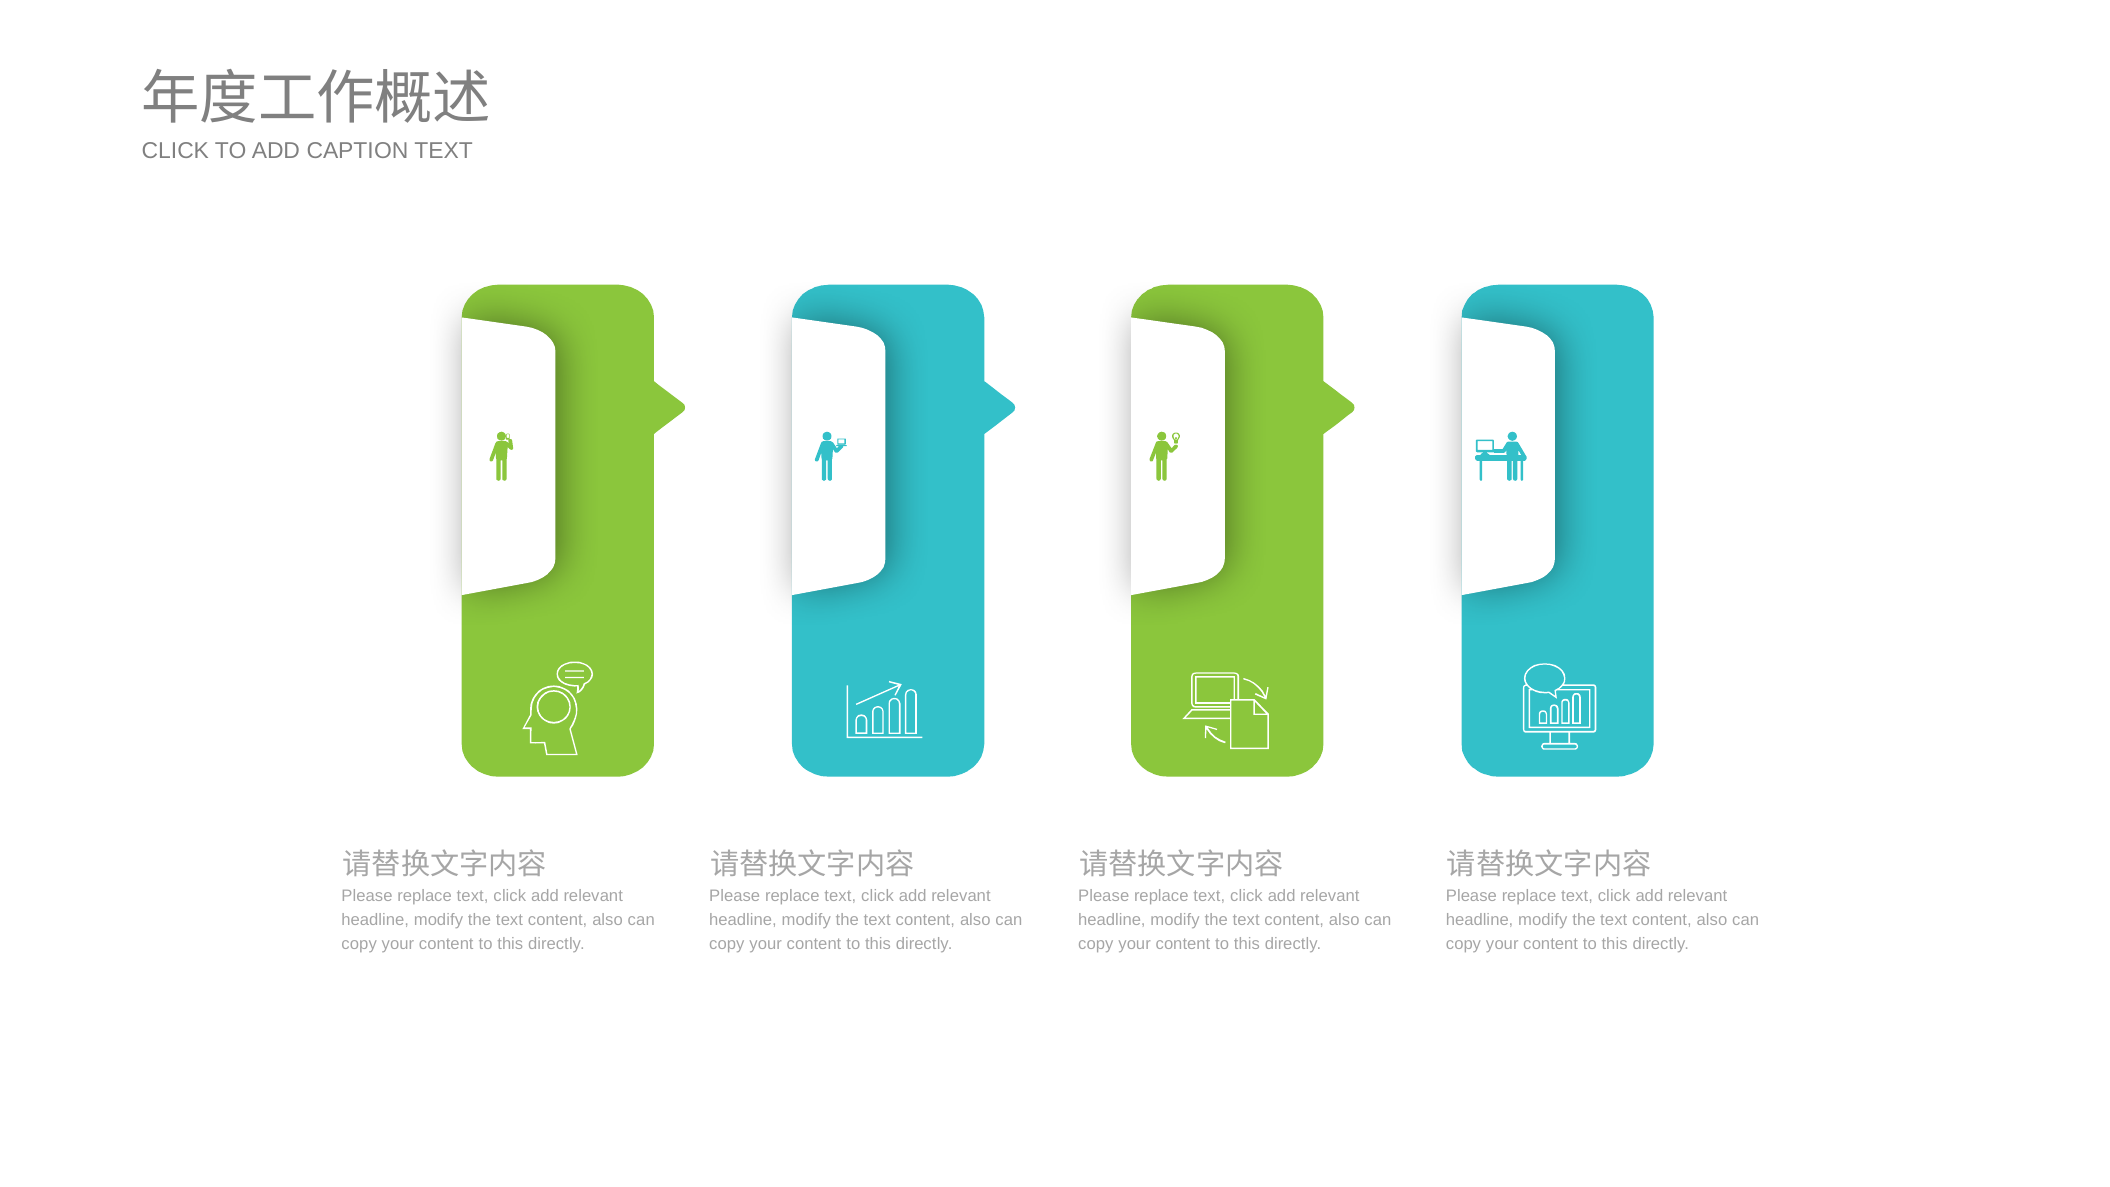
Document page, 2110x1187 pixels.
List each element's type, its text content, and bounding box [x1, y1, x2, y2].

text_box 请替换文字内容 [695, 831, 930, 888]
text_box 年度工作概述 [141, 60, 521, 131]
text_box Please replace text, click add relevant headline, modify the text content, also can copy your content to this directly. [1063, 873, 1414, 960]
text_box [1461, 317, 1555, 596]
text_box 请替换文字内容 [1064, 831, 1299, 888]
text_box CLICK TO ADD CAPTION TEXT [141, 135, 521, 163]
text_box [791, 317, 886, 596]
text_box 请替换文字内容 [327, 831, 563, 888]
text_box [1131, 284, 1355, 661]
text_box Please replace text, click add relevant headline, modify the text content, also can copy your content to this directly. [326, 873, 677, 960]
text_box [791, 284, 1016, 661]
text_box [794, 756, 982, 777]
text_box [1461, 284, 1654, 777]
text_box [1133, 756, 1321, 777]
text_box Please replace text, click add relevant headline, modify the text content, also can copy your content to this directly. [694, 873, 1045, 960]
text_box 请替换文字内容 [1432, 831, 1667, 888]
text_box [461, 284, 686, 777]
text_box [522, 661, 1597, 756]
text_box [1131, 317, 1225, 596]
text_box Please replace text, click add relevant headline, modify the text content, also can copy your content to this directly. [1431, 873, 1782, 960]
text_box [461, 317, 556, 596]
